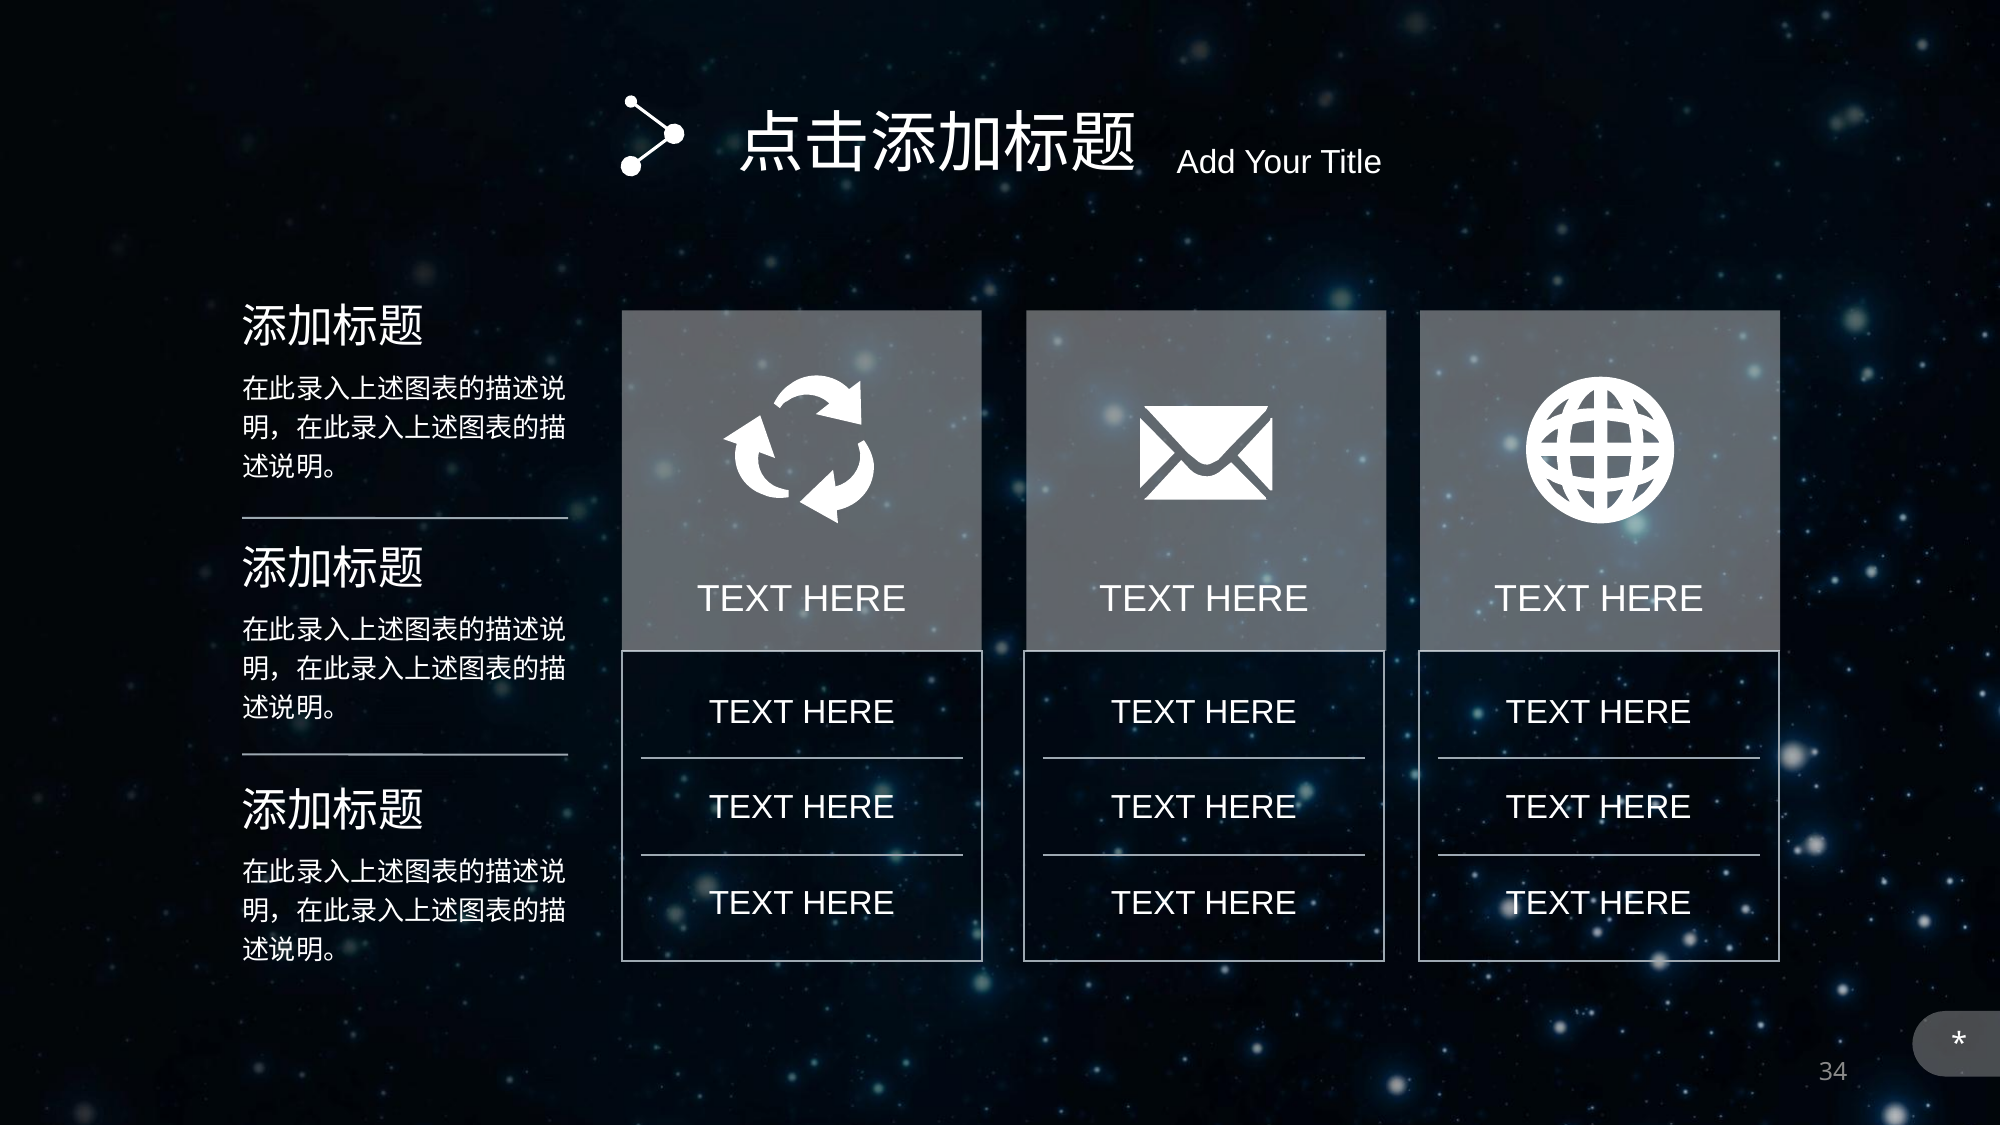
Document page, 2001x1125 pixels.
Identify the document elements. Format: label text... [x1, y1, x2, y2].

text_box 在此录入上述图表的描述说明，在此录入上述图表的描述说明。 [227, 357, 599, 490]
slide_number 34 [1412, 1042, 1863, 1103]
text_box 添加标题 [226, 772, 468, 843]
text_box 点击添加标题 [722, 92, 1153, 188]
text_box Add Your Title [1161, 132, 1541, 188]
text_box [1912, 1010, 2000, 1077]
text_box 添加标题 [226, 289, 468, 360]
text_box 添加标题 [226, 531, 468, 602]
picture [0, 0, 2000, 1125]
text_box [1026, 310, 1387, 651]
text_box * [1925, 1018, 2000, 1065]
text_box 在此录入上述图表的描述说明，在此录入上述图表的描述说明。 [227, 598, 599, 731]
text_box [1420, 310, 1781, 651]
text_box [630, 101, 675, 167]
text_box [621, 651, 982, 962]
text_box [621, 310, 982, 651]
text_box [1418, 650, 1779, 962]
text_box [1023, 650, 1384, 962]
text_box 在此录入上述图表的描述说明，在此录入上述图表的描述说明。 [227, 840, 599, 973]
